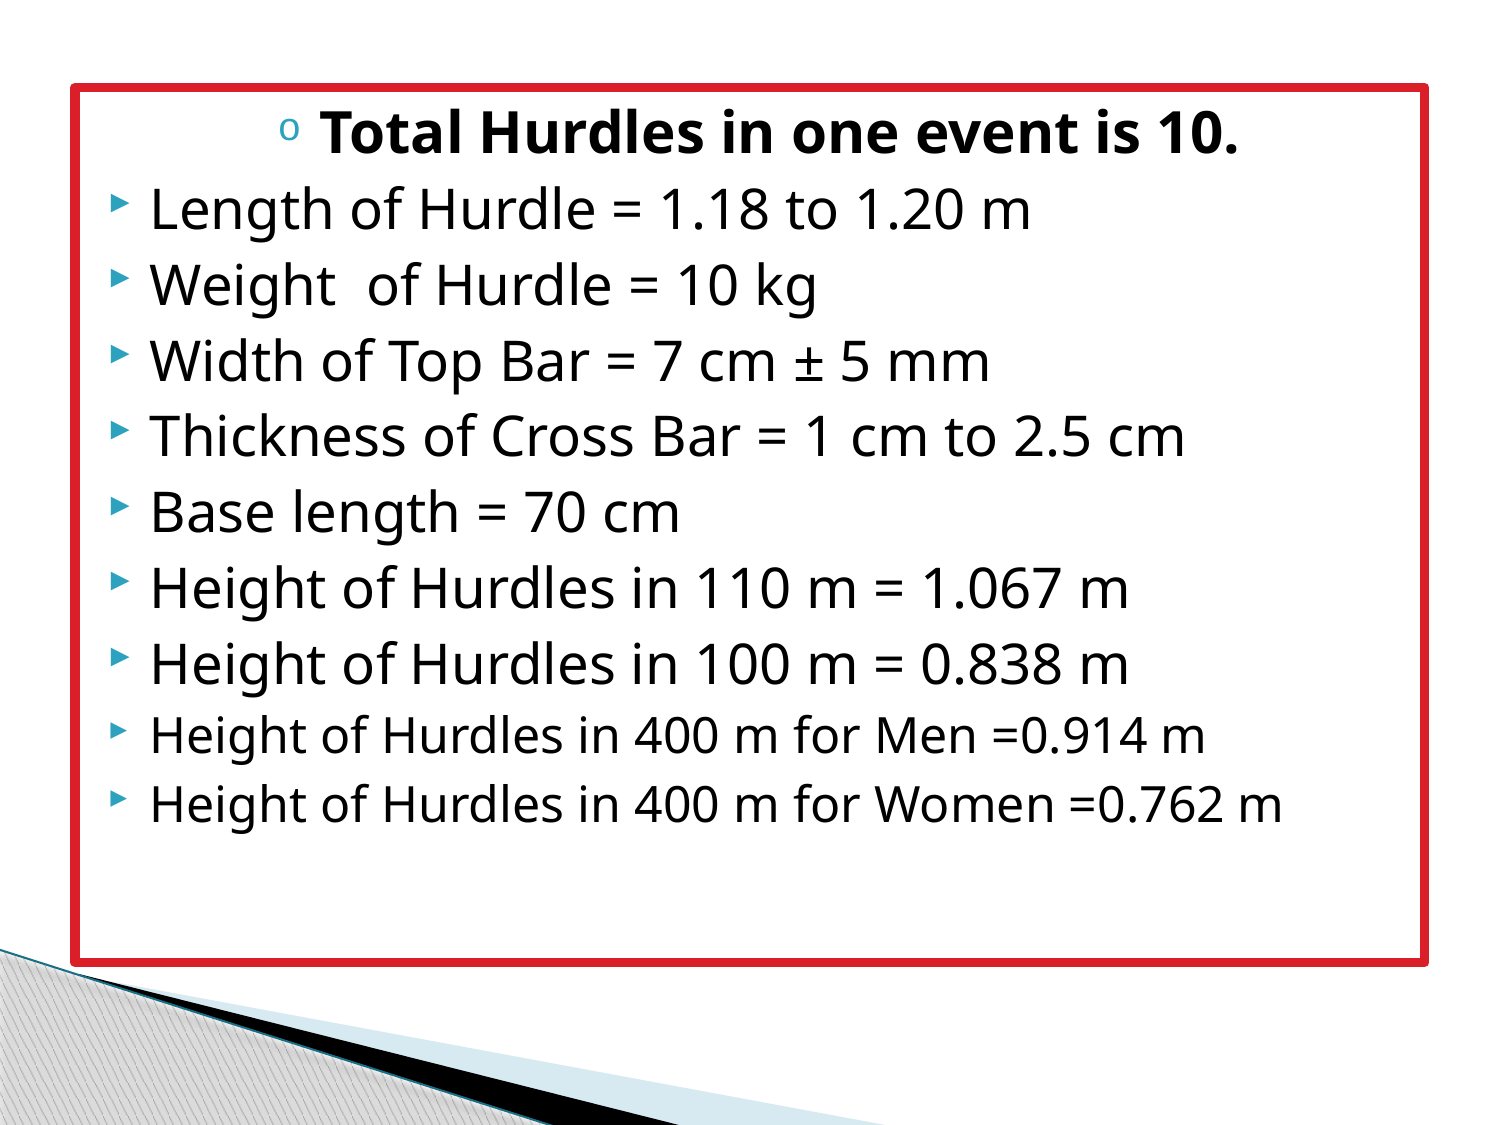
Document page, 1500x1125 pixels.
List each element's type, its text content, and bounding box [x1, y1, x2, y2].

list Total Hurdles in one event is 10. Length of Hurdle = 1.18 to 1.20 m Weight of Hurdle = 10 kg Width of Top Bar = 7 cm ± 5 mm Thickness of Cross Bar = 1 cm to 2.5 cm Base length = 70 cm Height of Hurdles in 110 m = 1.067 m Height of Hurdles in 100 m = 0.838 m Height of Hurdles in 400 m for Men =0.914 m Height of Hurdles in 400 m for Women =0.762 m [70, 83, 1429, 967]
